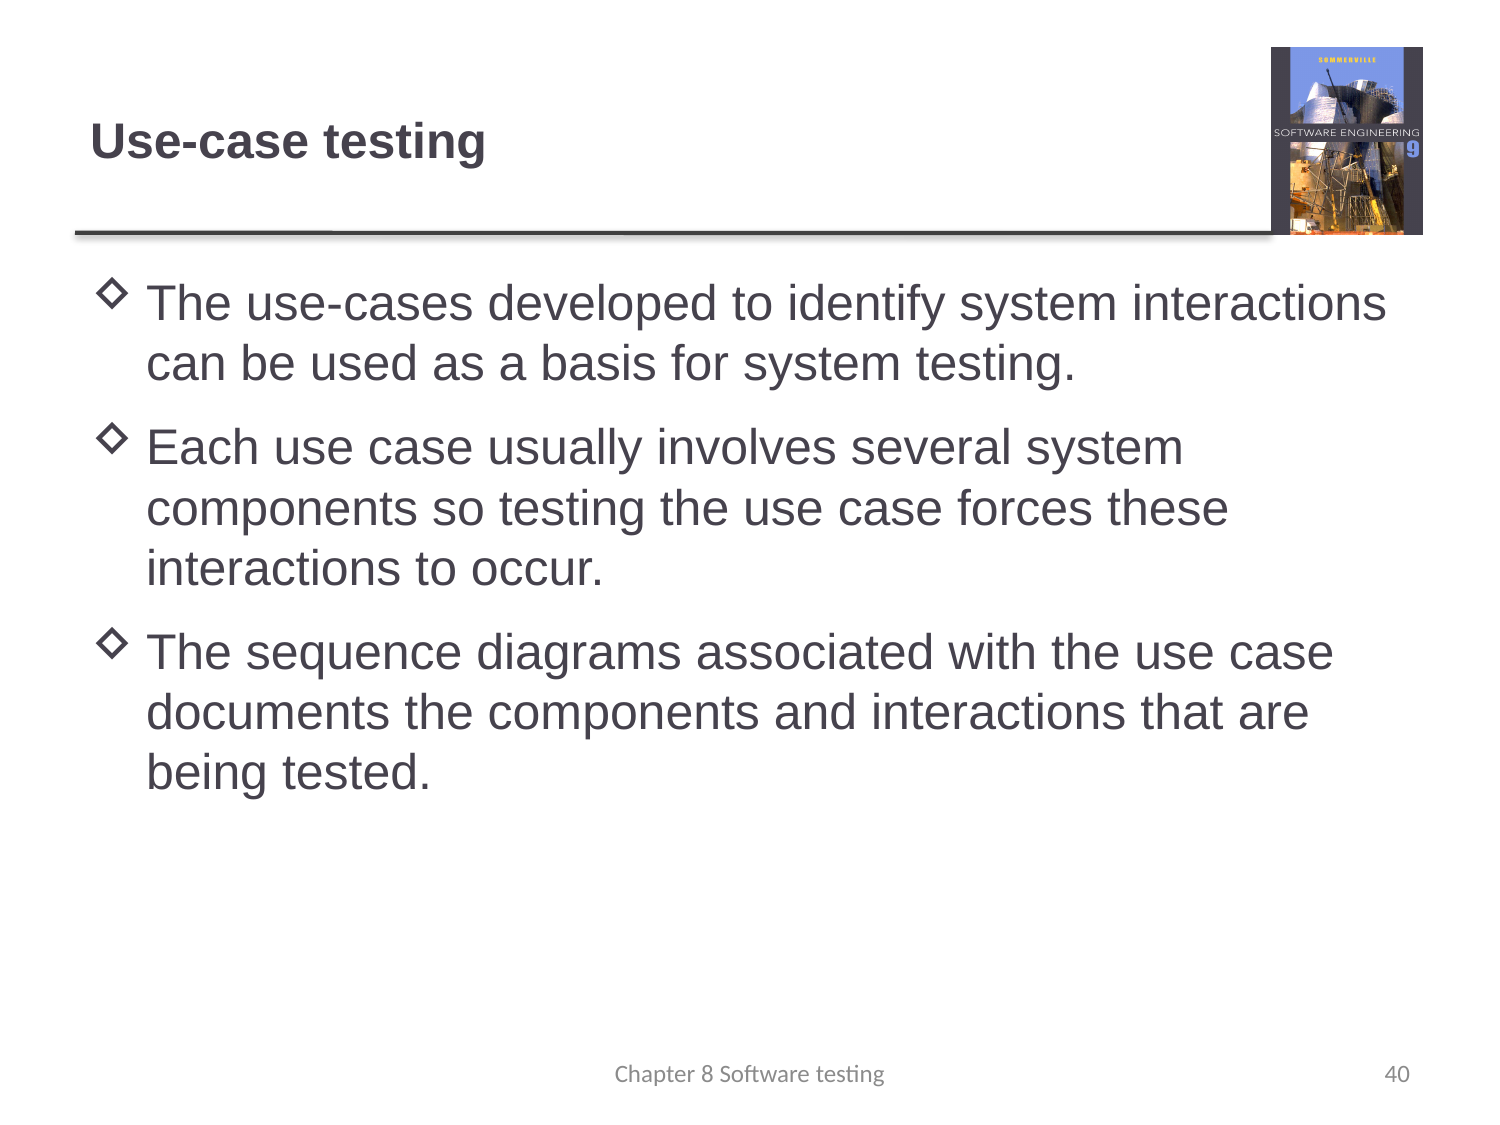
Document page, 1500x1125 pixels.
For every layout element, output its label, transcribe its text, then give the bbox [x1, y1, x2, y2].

title Use-case testing [74, 44, 1272, 233]
footer Chapter 8 Software testing [512, 1042, 988, 1103]
picture [1272, 47, 1423, 235]
slide_number 40 [1074, 1042, 1425, 1103]
list The use-cases developed to identify system interactions can be used as a basis for system testing. Each use case usually involves several system components so testing the use case forces these interactions to occur. The sequence diagrams associated with the use case documents the components and interactions that are being tested. [75, 262, 1425, 1005]
